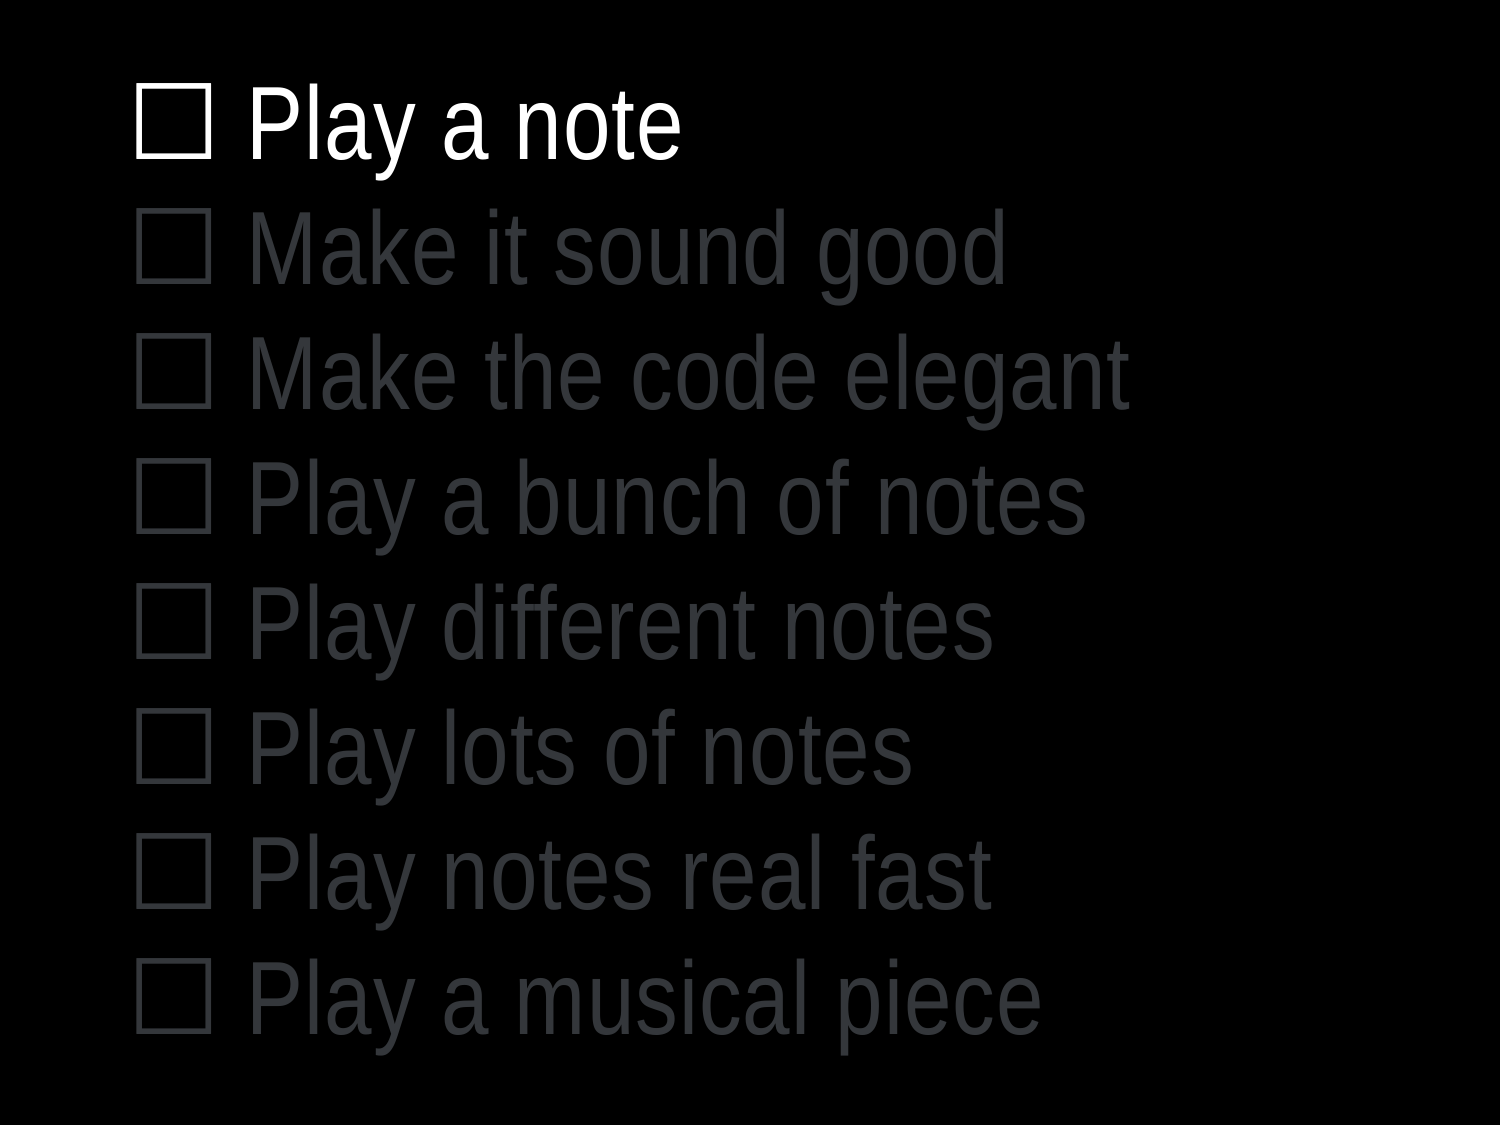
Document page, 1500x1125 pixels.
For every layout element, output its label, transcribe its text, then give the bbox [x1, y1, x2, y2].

text_box ☐ Play notes real fast [112, 799, 1388, 938]
title ☐ Play a note [112, 50, 1388, 174]
text_box ☐ Make it sound good [112, 174, 1388, 299]
text_box ☐ Play a musical piece [112, 938, 1388, 1063]
text_box ☐ Make the code elegant [112, 299, 1388, 424]
text_box ☐ Play lots of notes [112, 674, 1388, 799]
text_box ☐ Play different notes [112, 549, 1388, 674]
text_box ☐ Play a bunch of notes [112, 424, 1388, 549]
